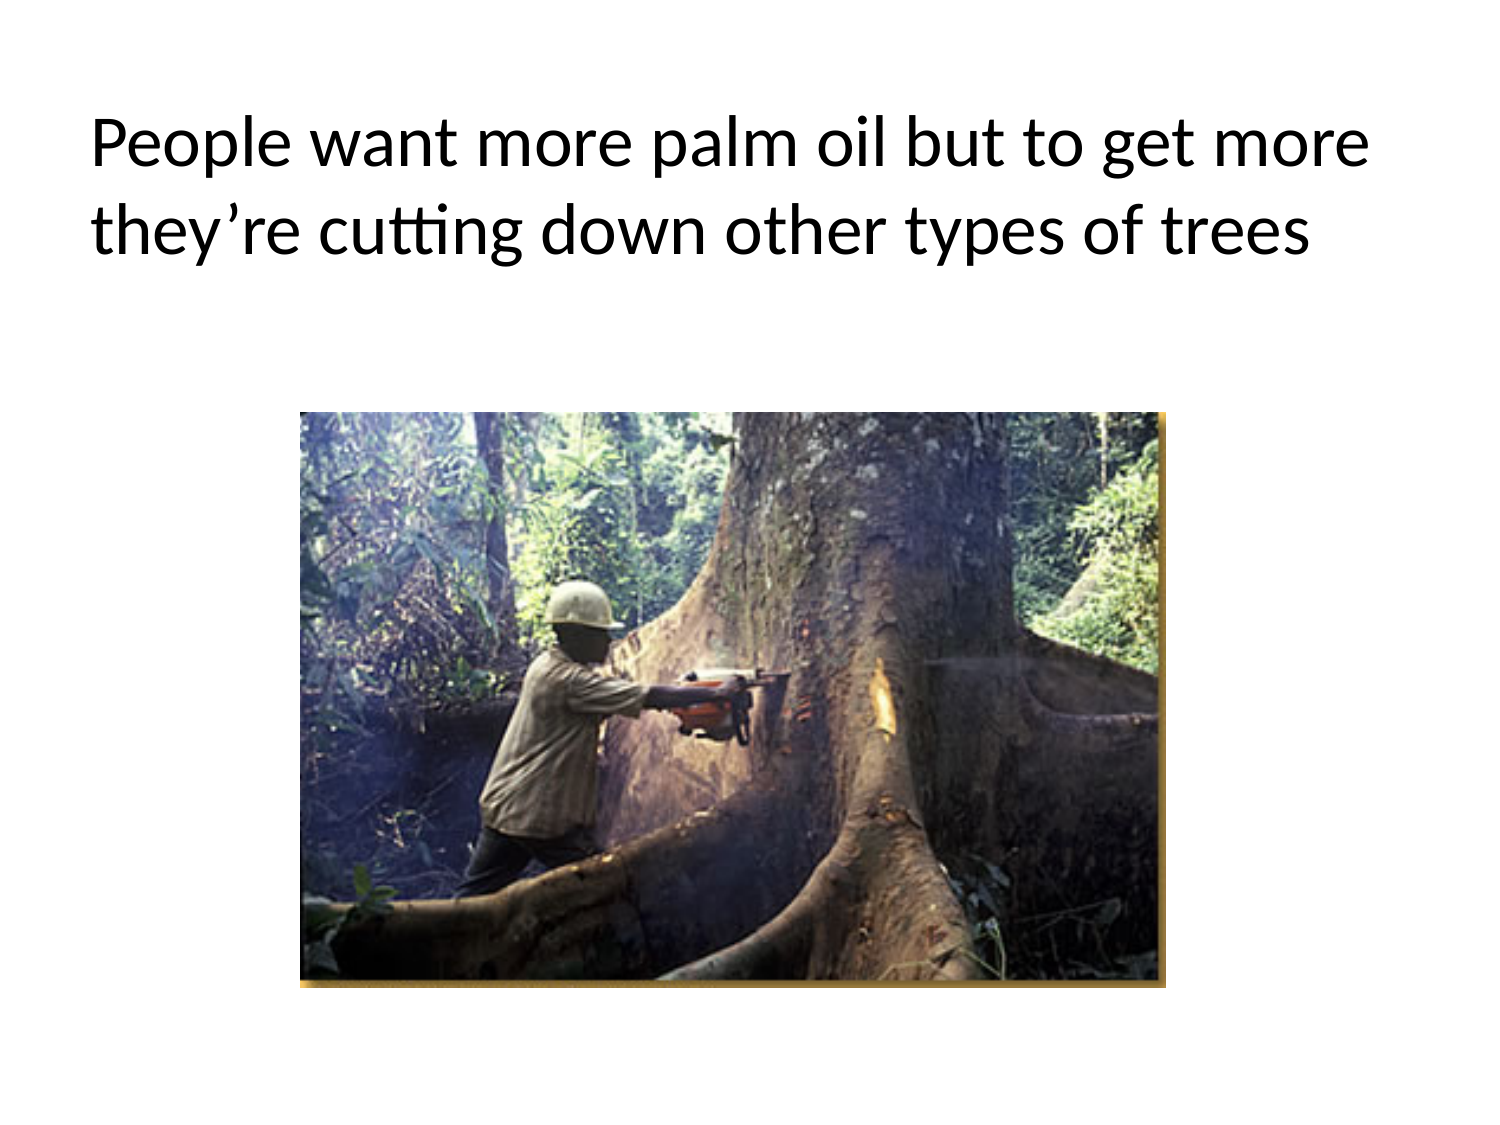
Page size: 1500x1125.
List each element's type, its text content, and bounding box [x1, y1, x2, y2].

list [299, 412, 1167, 988]
title People want more palm oil but to get more they’re cutting down other types of trees [75, 50, 1425, 313]
